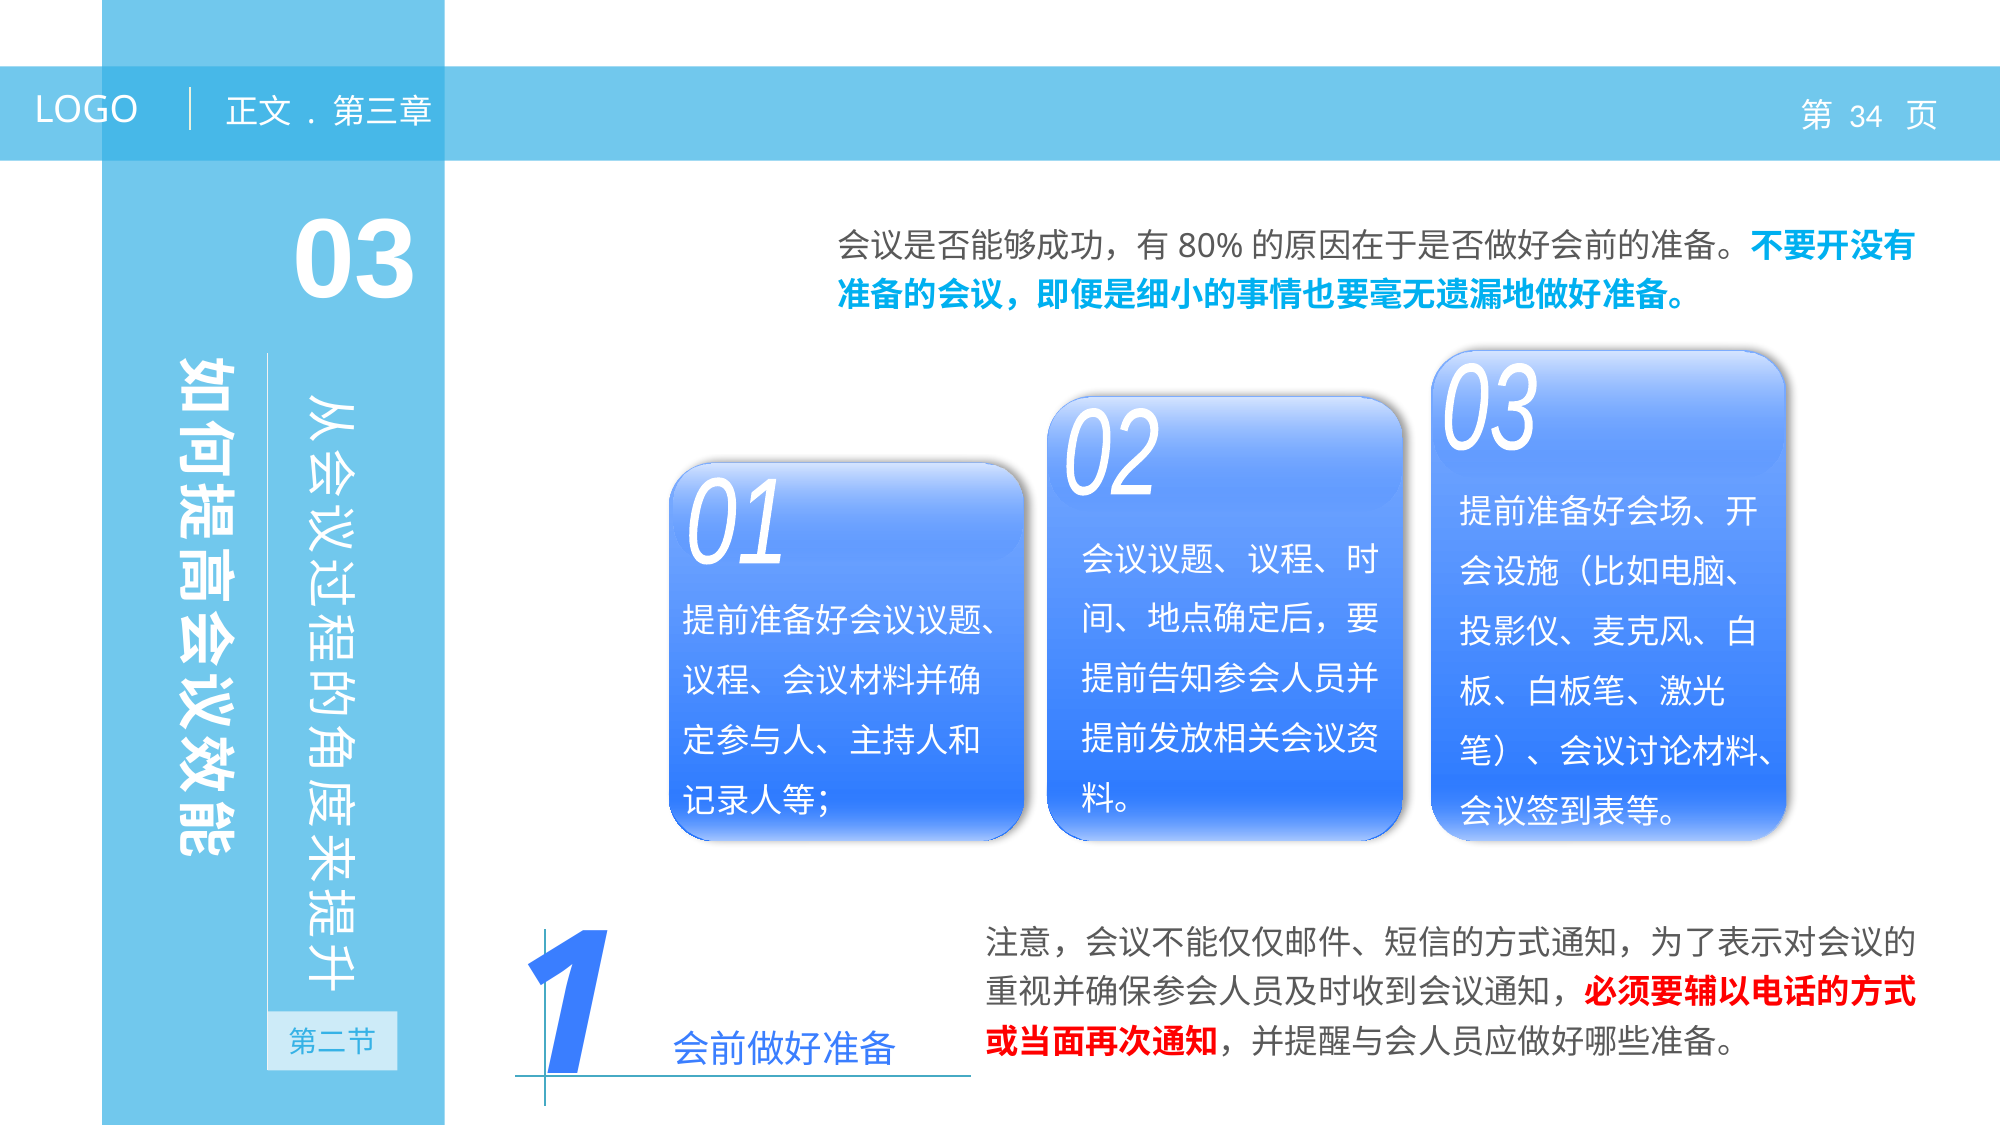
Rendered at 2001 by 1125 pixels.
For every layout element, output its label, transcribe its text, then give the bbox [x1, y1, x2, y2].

text_box 注意，会议不能仅仅邮件、短信的方式通知，为了表示对会议的重视并确保参会人员及时收到会议通知，必须要辅以电话的方式或当面再次通知，并提醒与会人员应做好哪些准备。 [977, 905, 1934, 1068]
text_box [667, 462, 1025, 842]
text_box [1430, 349, 1787, 842]
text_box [1046, 395, 1404, 842]
text_box 会议是否能够成功，有80%的原因在于是否做好会前的准备。不要开没有准备的会议，即便是细小的事情也要毫无遗漏地做好准备。 [822, 208, 1934, 321]
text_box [495, 865, 972, 1124]
